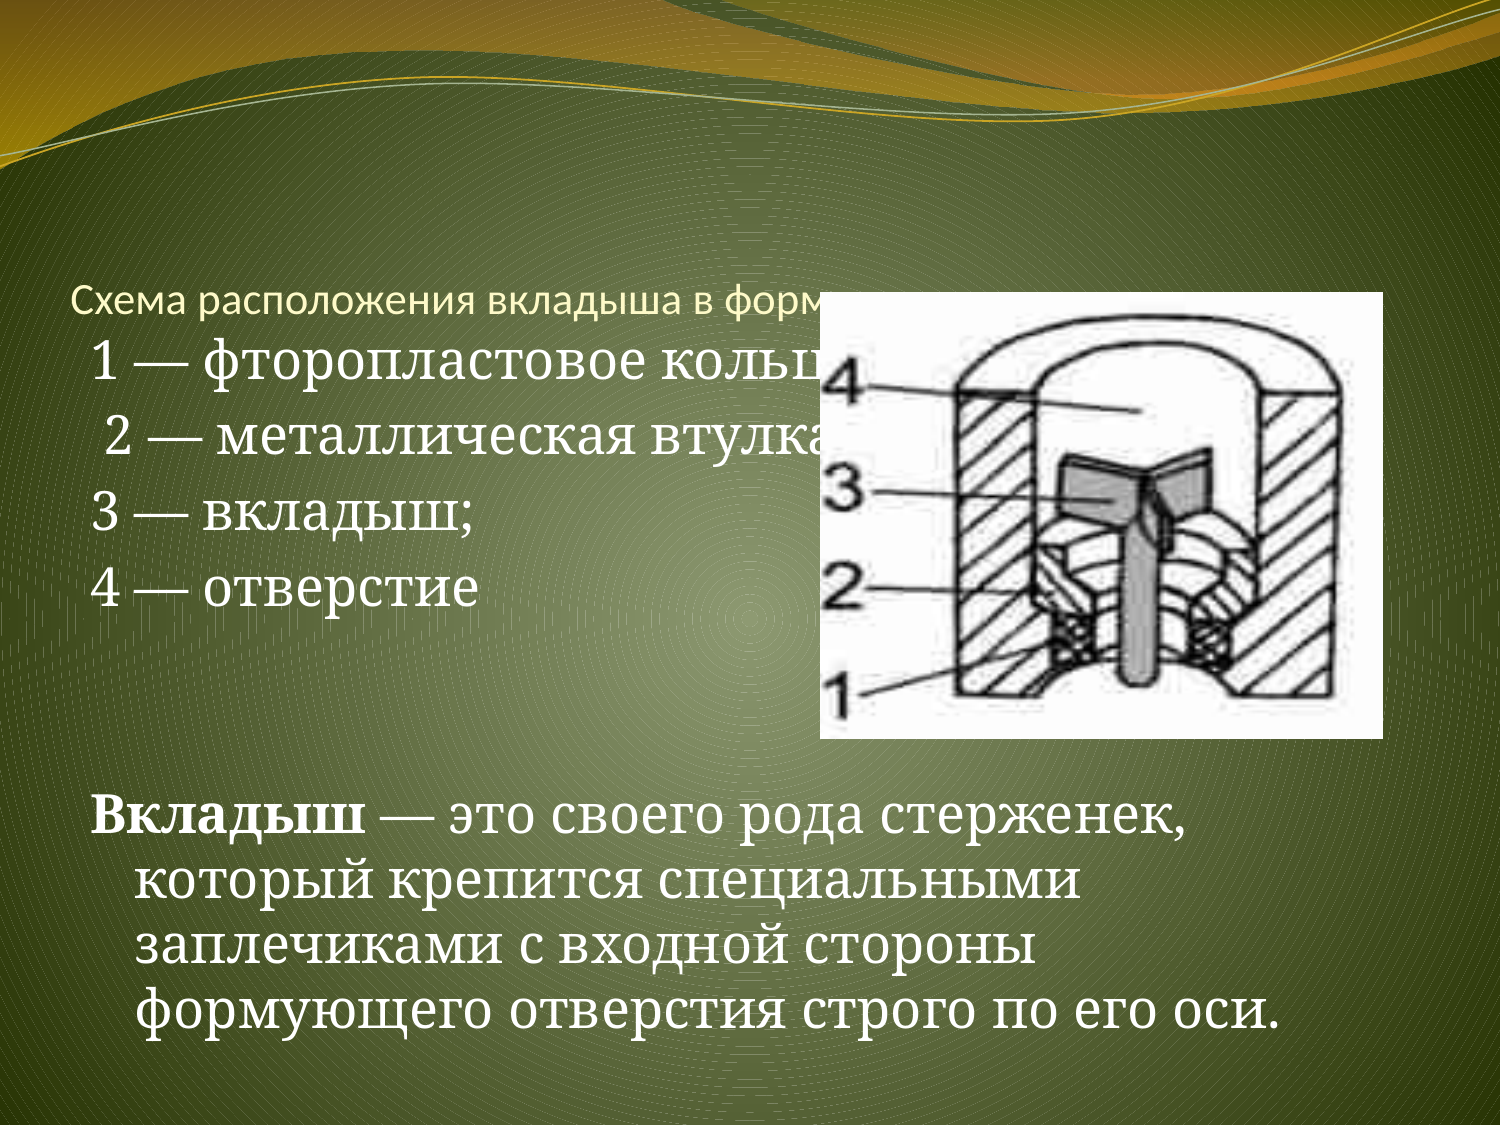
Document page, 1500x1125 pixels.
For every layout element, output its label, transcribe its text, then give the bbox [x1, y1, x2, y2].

picture [820, 292, 1384, 739]
list 1 — фторопластовое кольцо; 2 — металлическая втулка; 3 — вкладыш; 4 — отверстие Вкладыш — это своего рода стерженек, который крепится специальными заплечиками с входной стороны формующего отверстия строго по его оси. [74, 317, 1426, 1038]
title Схема расположения вкладыша в формующем отверстии матрицы: [70, 257, 1421, 386]
